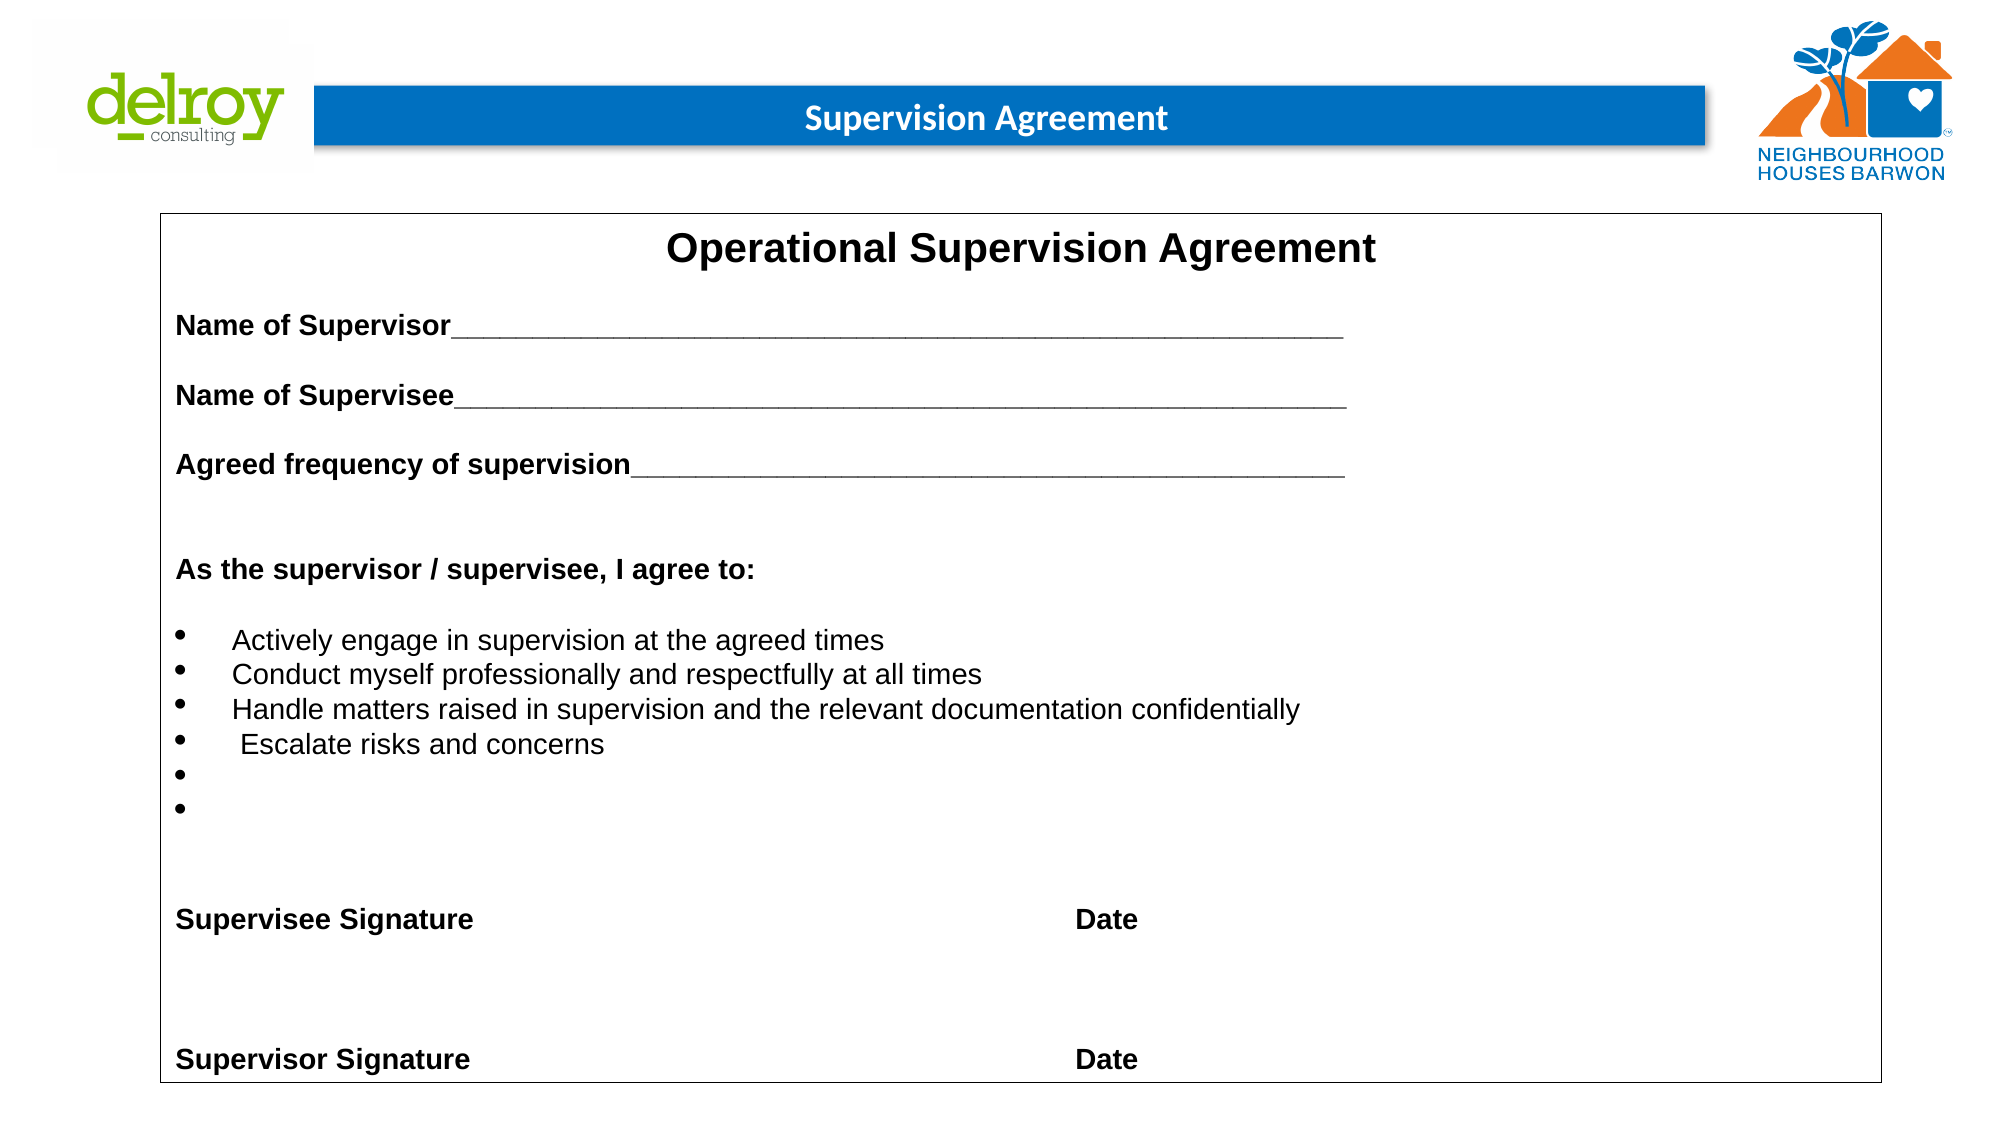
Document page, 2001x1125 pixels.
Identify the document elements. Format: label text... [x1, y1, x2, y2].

text_box Supervision Agreement [314, 85, 1705, 146]
picture [32, 19, 314, 173]
picture [1757, 19, 1954, 184]
text_box Operational Supervision Agreement Name of Supervisor_______________________________________________________ Name of Supervisee_______________________________________________________ Agreed frequency of supervision____________________________________________ As the supervisor / supervisee, I agree to: Actively engage in supervision at the agreed times Conduct myself professionally and respectfully at all times Handle matters raised in supervision and the relevant documentation confidentially Escalate risks and concerns Supervisee Signature Date Supervisor Signature Date [160, 213, 1882, 1083]
